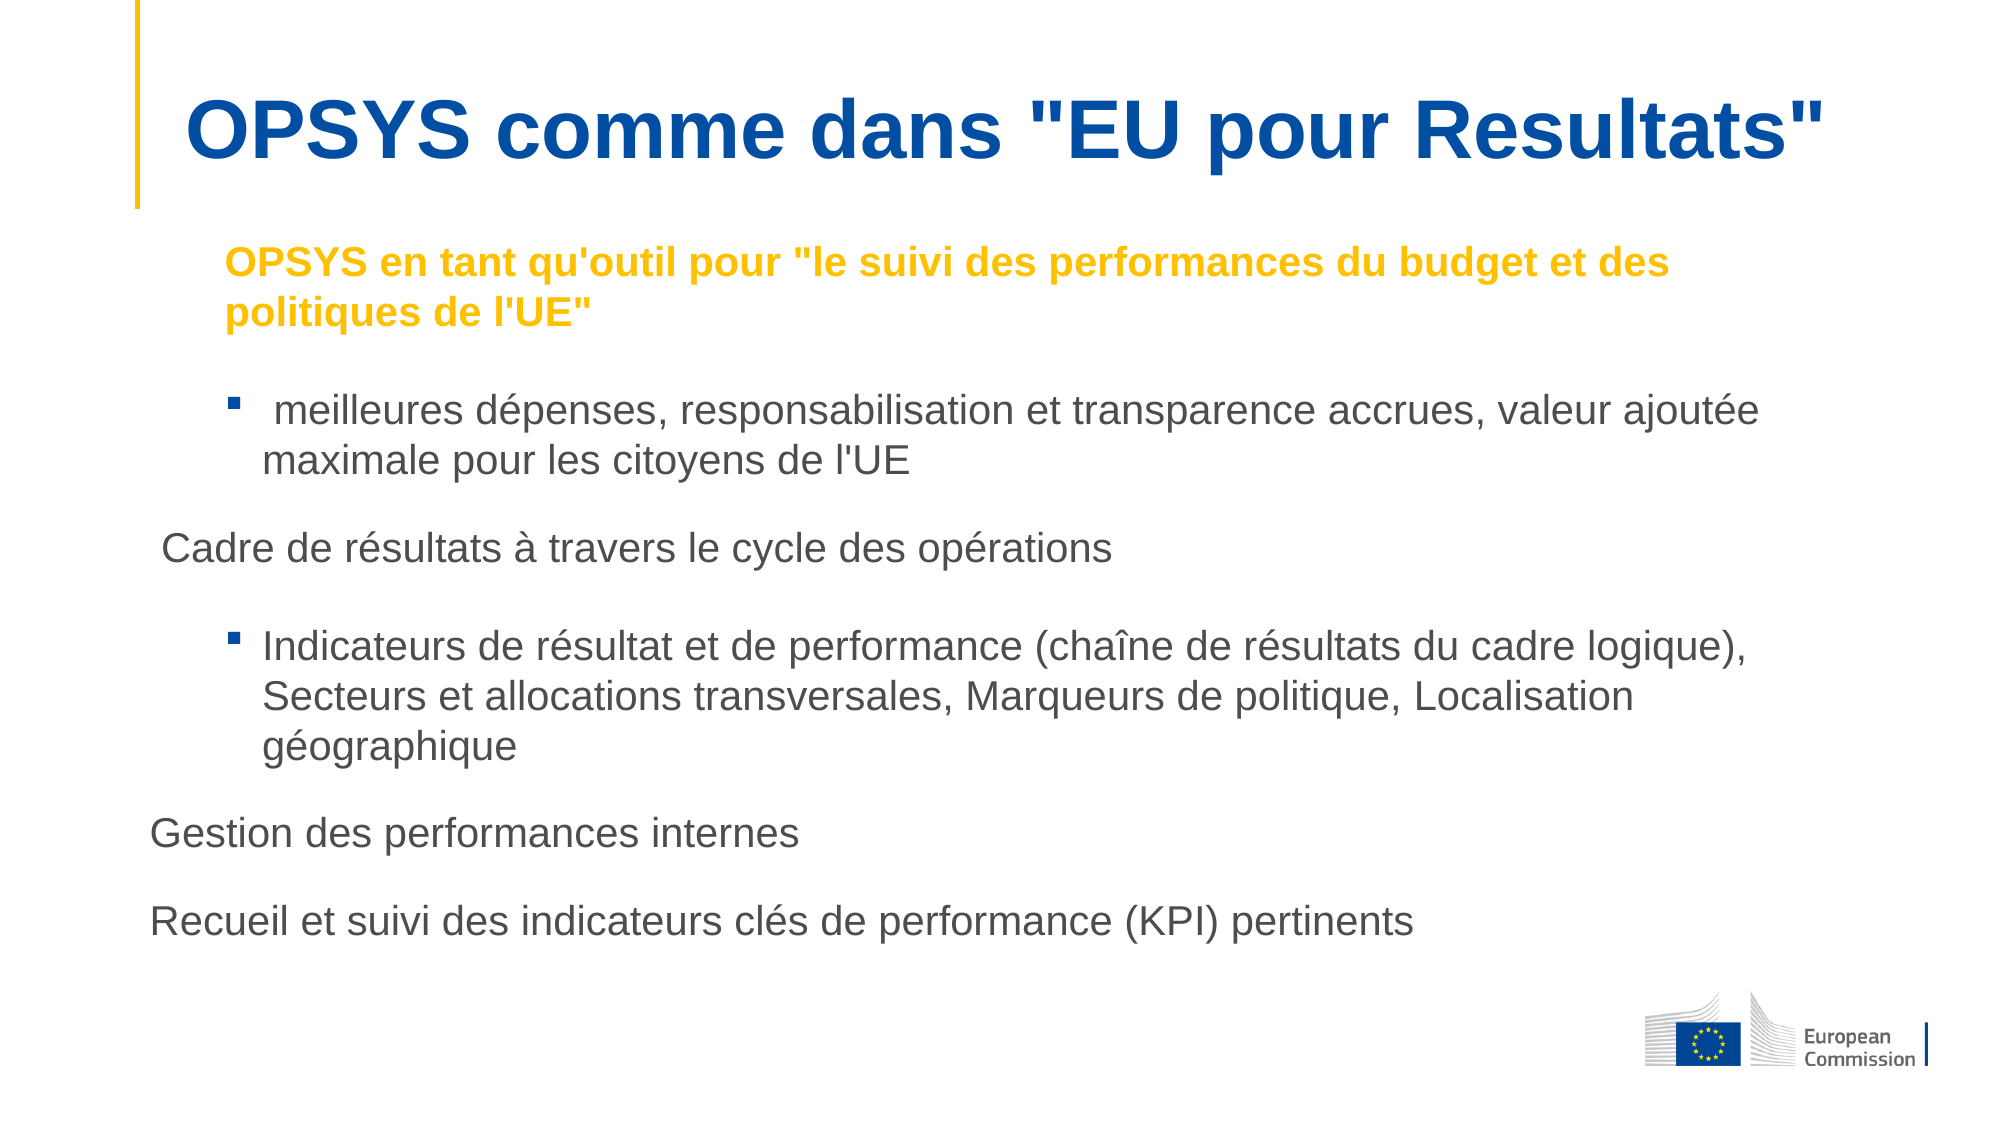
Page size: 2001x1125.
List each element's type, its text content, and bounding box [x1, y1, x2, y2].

picture [1645, 991, 1928, 1066]
list OPSYS en tant qu'outil pour "le suivi des performances du budget et des politiques de l'UE" meilleures dépenses, responsabilisation et transparence accrues, valeur ajoutée maximale pour les citoyens de l'UE Cadre de résultats à travers le cycle des opérations Indicateurs de résultat et de performance (chaîne de résultats du cadre logique), Secteurs et allocations transversales, Marqueurs de politique, Localisation géographique Gestion des performances internes Recueil et suivi des indicateurs clés de performance (KPI) pertinents [134, 227, 1892, 979]
text_box OPSYS comme dans "EU pour Resultats" [170, 67, 2000, 196]
